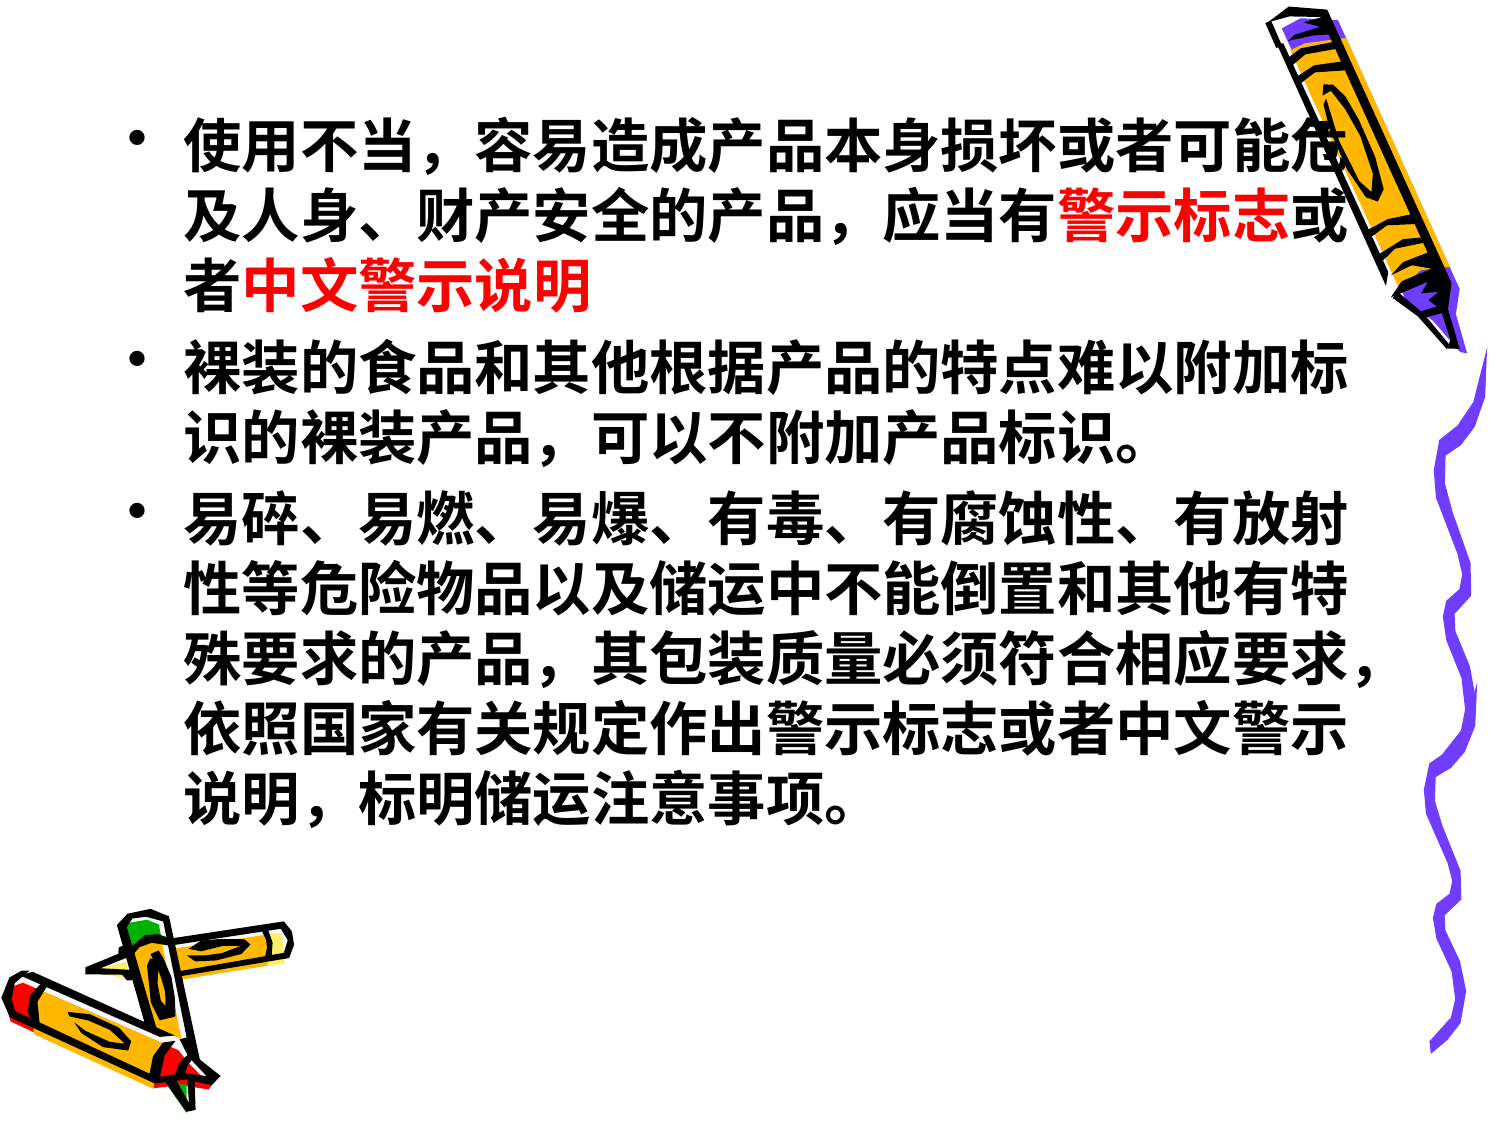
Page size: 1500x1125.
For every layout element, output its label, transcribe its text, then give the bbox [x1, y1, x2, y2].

list 使用不当，容易造成产品本身损坏或者可能危及人身、财产安全的产品，应当有警示标志或者中文警示说明 裸装的食品和其他根据产品的特点难以附加标识的裸装产品，可以不附加产品标识。 易碎、易燃、易爆、有毒、有腐蚀性、有放射性等危险物品以及储运中不能倒置和其他有特殊要求的产品，其包装质量必须符合相应要求，依照国家有关规定作出警示标志或者中文警示说明，标明储运注意事项。 [112, 101, 1376, 901]
